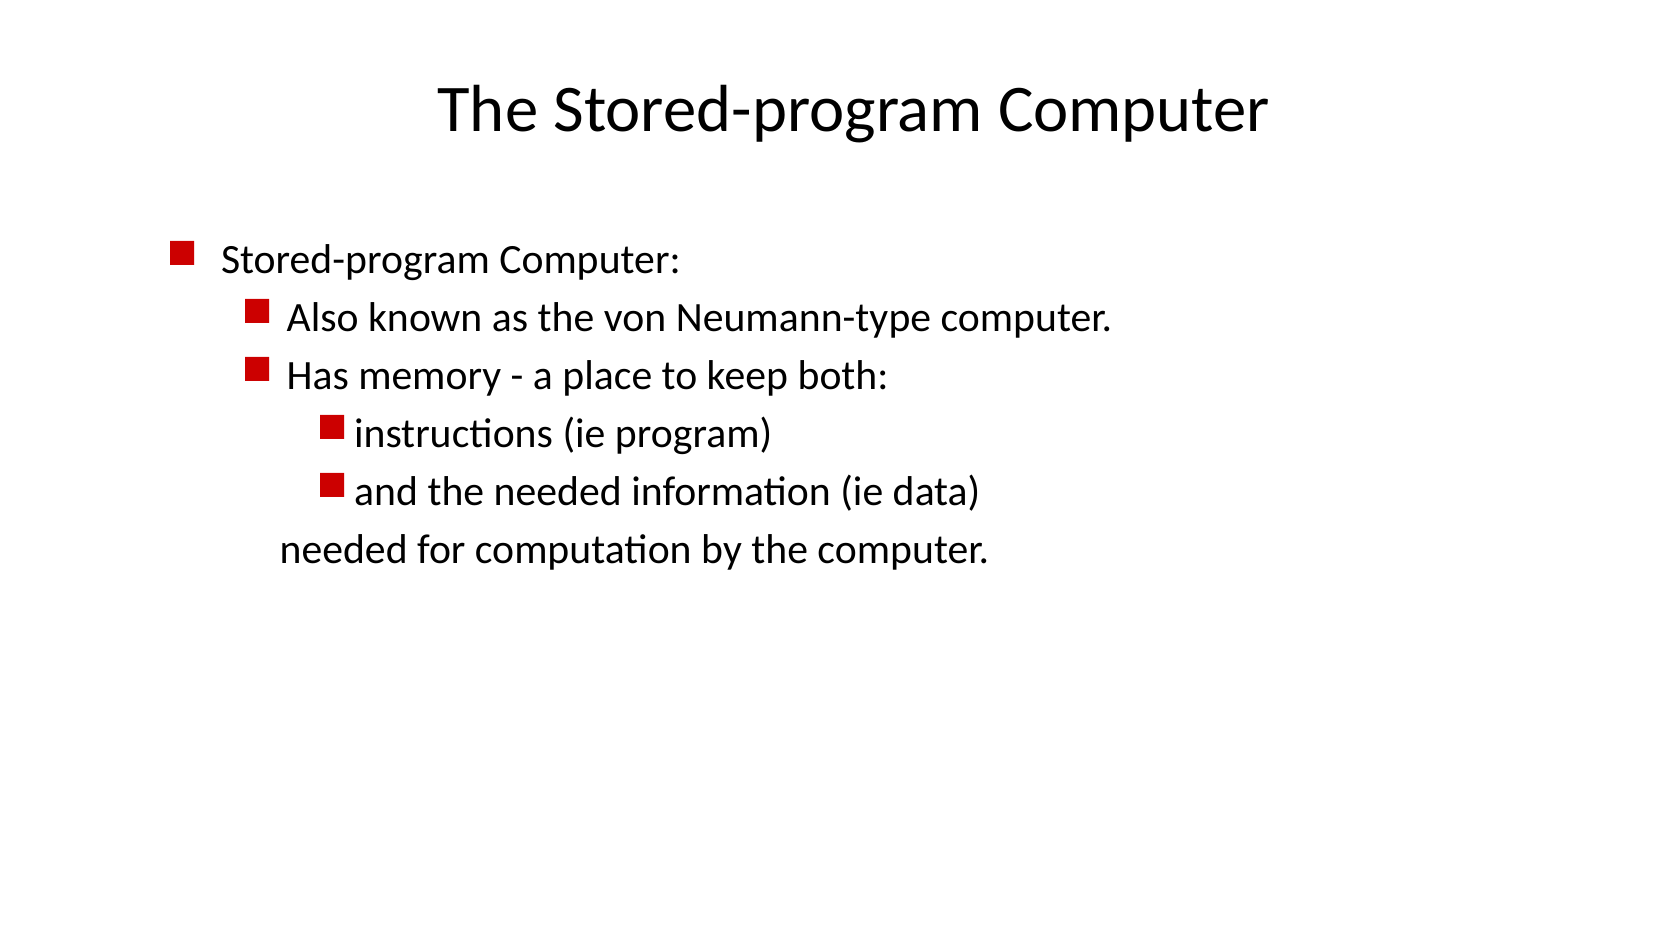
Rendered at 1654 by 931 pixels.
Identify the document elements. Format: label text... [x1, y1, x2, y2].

title The Stored-program Computer [151, 51, 1557, 166]
list Stored-program Computer: Also known as the von Neumann-type computer. Has memory - a place to keep both: instructions (ie program)‏ and the needed information (ie data)‏ needed for computation by the computer. [151, 227, 1571, 817]
